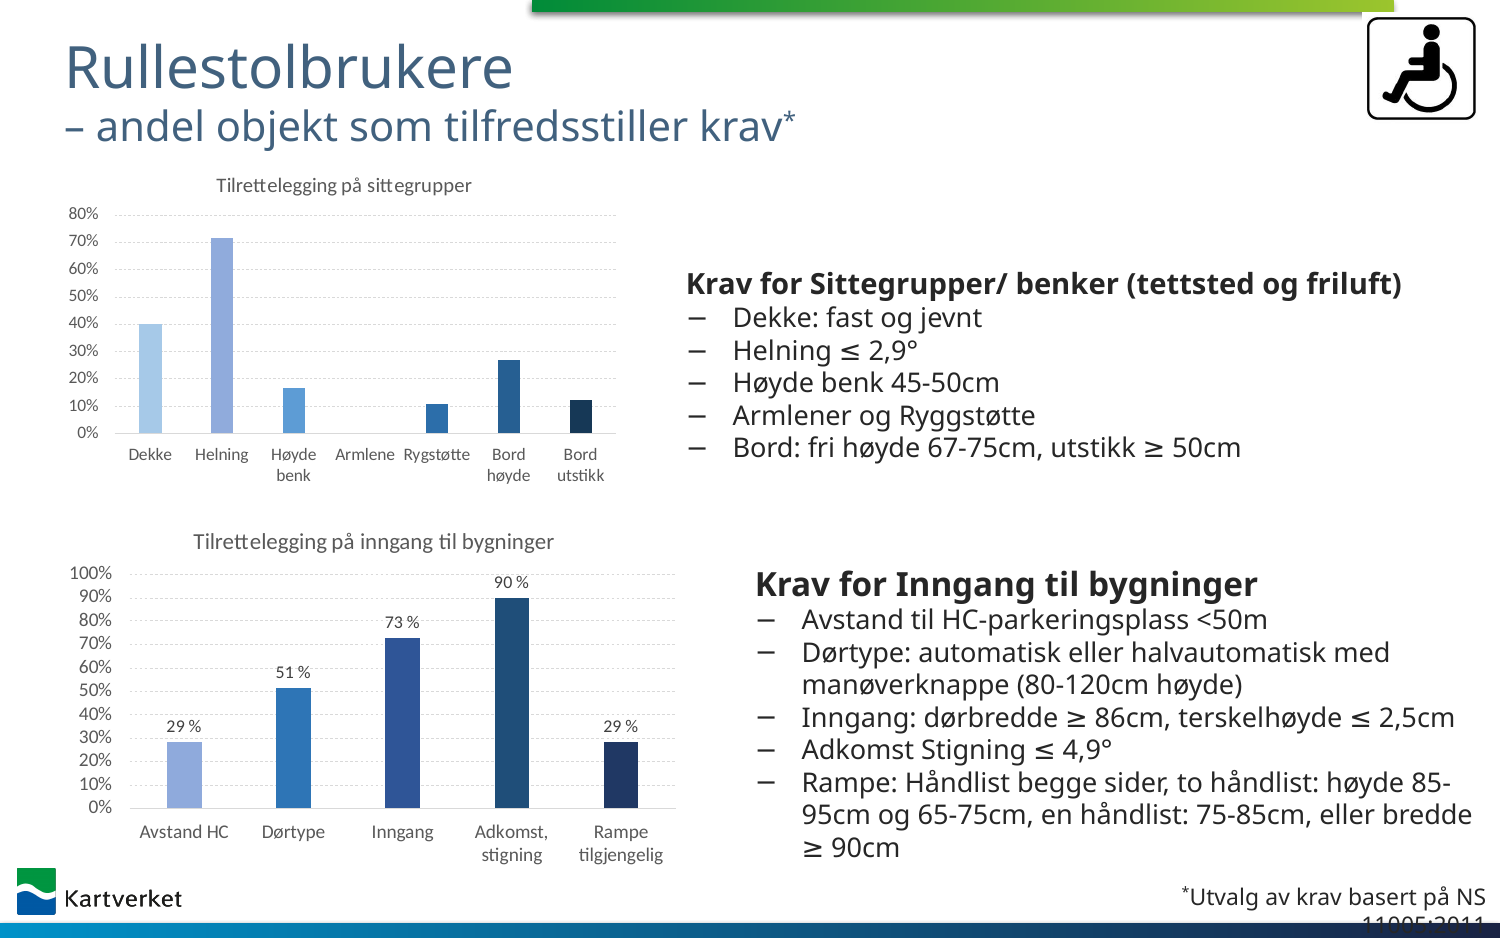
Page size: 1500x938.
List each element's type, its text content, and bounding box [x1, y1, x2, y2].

text_box *Utvalg av krav basert på NS 11005:2011 [1068, 873, 1500, 938]
text_box Rullestolbrukere – andel objekt som tilfredsstiller krav* [49, 25, 1431, 158]
text_box Krav for Sittegrupper/ benker (tettsted og friluft) Dekke: fast og jevnt Helning ≤ 2,9° Høyde benk 45-50cm Armlener og Ryggstøtte Bord: fri høyde 67-75cm, utstikk ≥ 50cm [670, 258, 1418, 471]
picture [62, 166, 626, 492]
text_box Krav for Inngang til bygninger Avstand til HC-parkeringsplass <50m Dørtype: automatisk eller halvautomatisk med manøverknappe (80-120cm høyde) Inngang: dørbredde ≥ 86cm, terskelhøyde ≤ 2,5cm Adkomst Stigning ≤ 4,9° Rampe: Håndlist begge sider, to håndlist: høyde 85-95cm og 65-75cm, en håndlist: 75-85cm, eller bredde ≥ 90cm [740, 555, 1491, 870]
picture [62, 520, 687, 874]
picture [1362, 12, 1481, 126]
